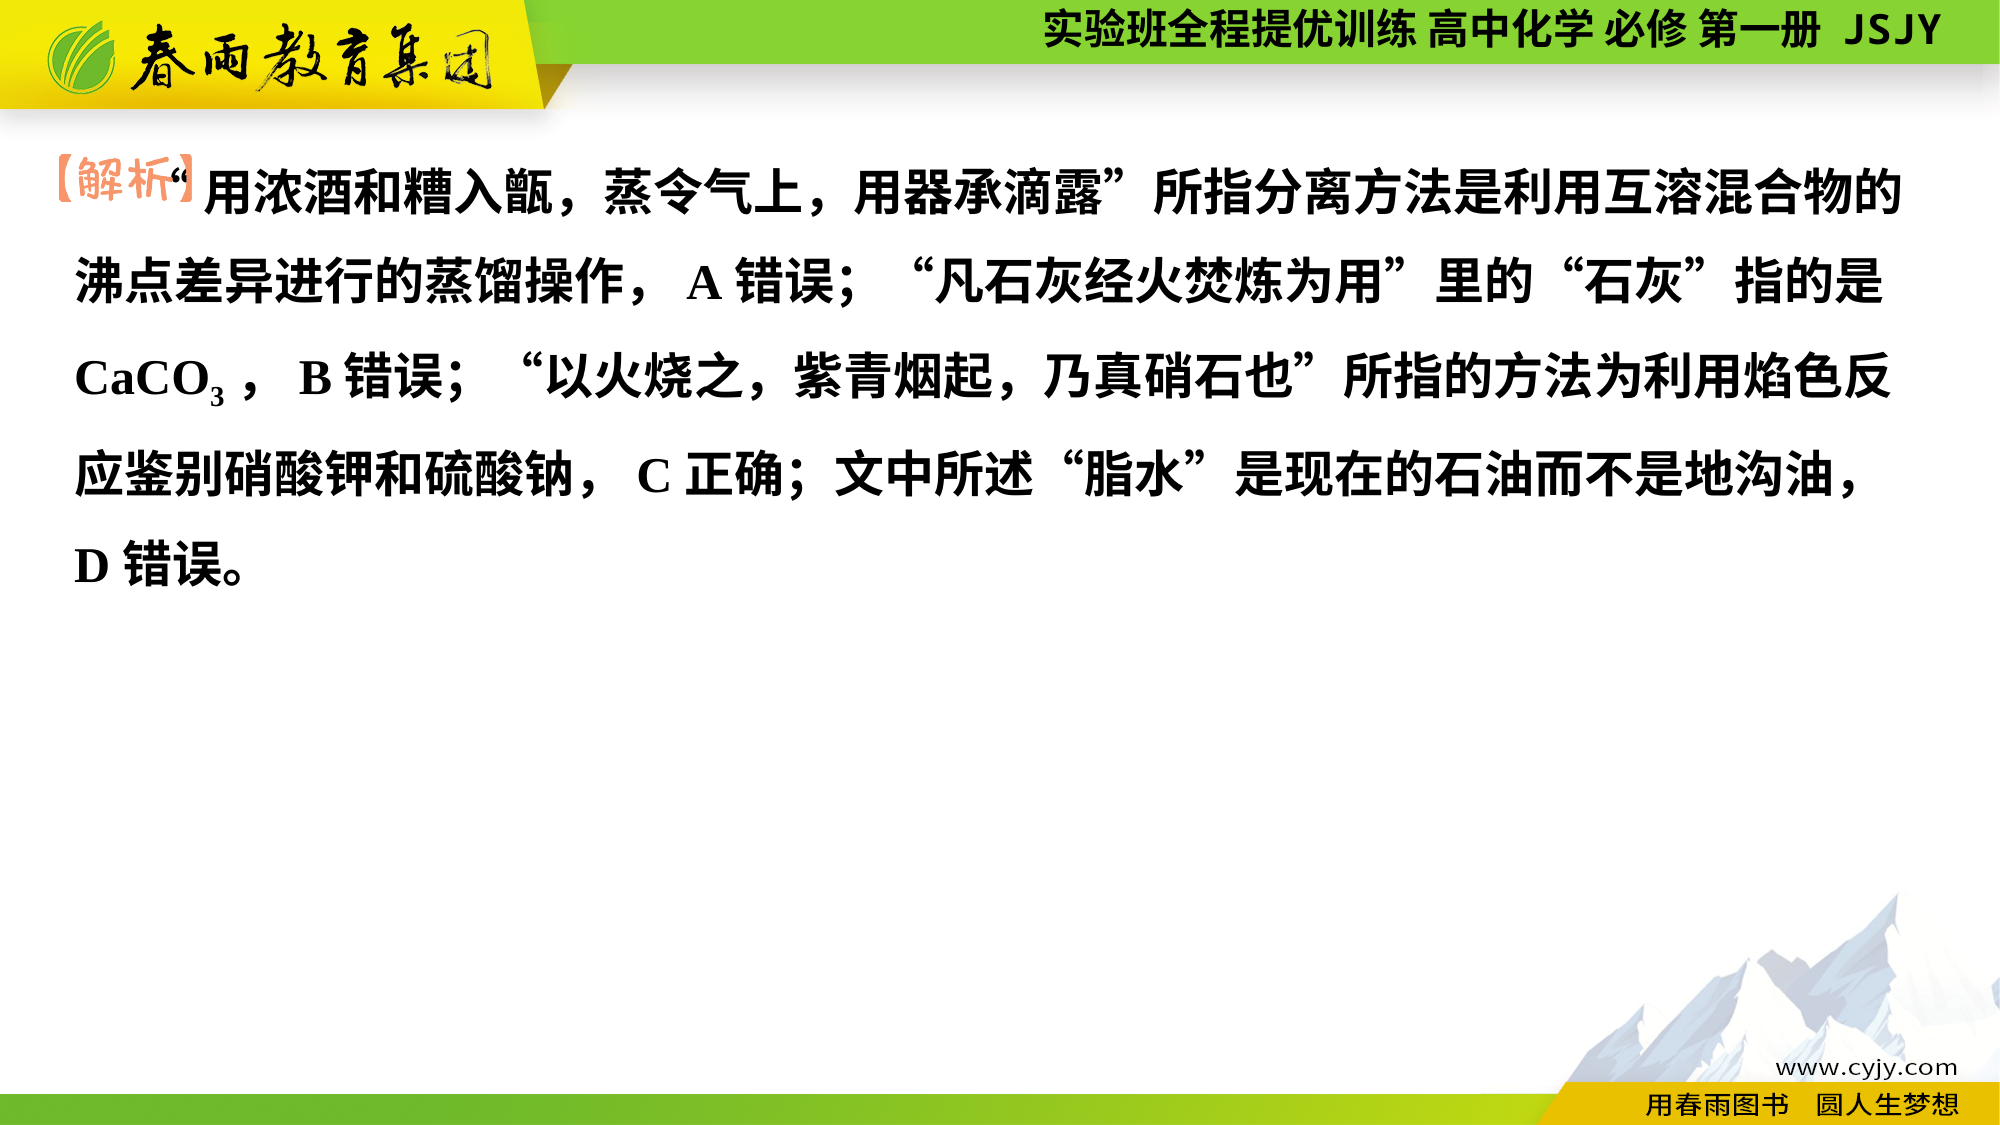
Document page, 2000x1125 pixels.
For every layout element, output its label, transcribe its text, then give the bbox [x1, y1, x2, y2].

list “用浓酒和糟入甑，蒸令气上，用器承滴露”所指分离方法是利用互溶混合物的沸点差异进行的蒸馏操作，A错误；“凡石灰经火焚炼为用”里的“石灰”指的是CaCO3，B错误；“以火烧之，紫青烟起，乃真硝石也”所指的方法为利用焰色反应鉴别硝酸钾和硫酸钠，C正确；文中所述“脂水”是现在的石油而不是地沟油， D错误。 [59, 122, 1944, 581]
picture [0, 0, 2000, 1125]
